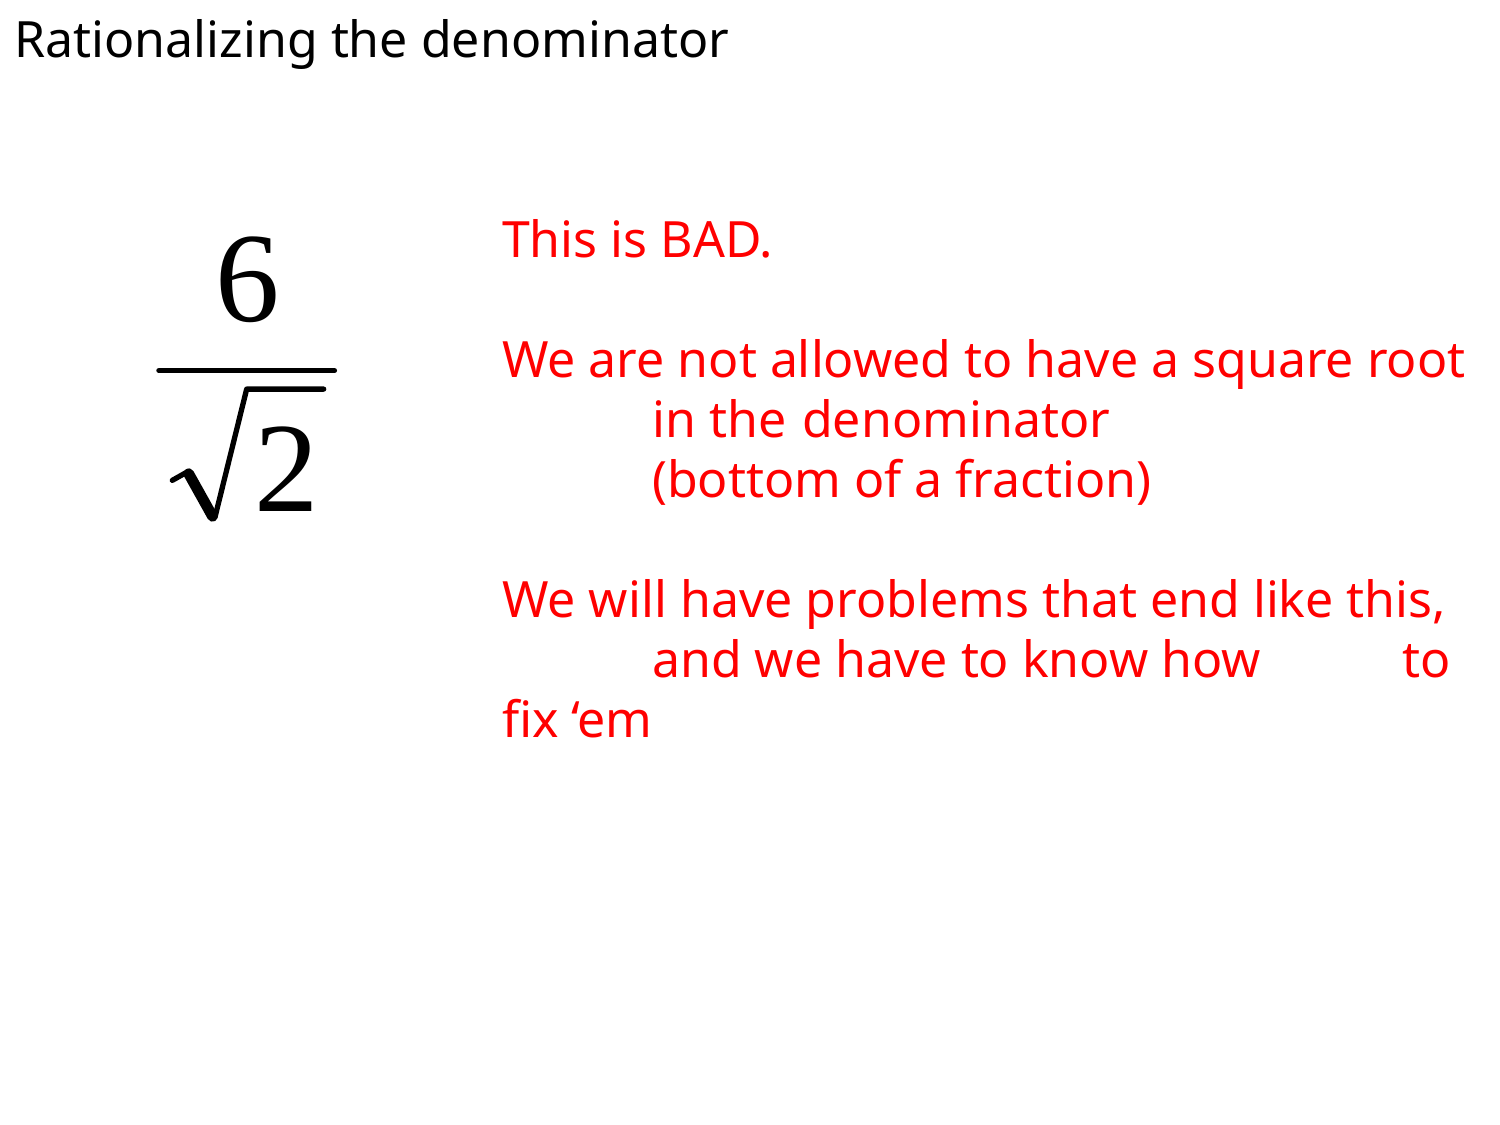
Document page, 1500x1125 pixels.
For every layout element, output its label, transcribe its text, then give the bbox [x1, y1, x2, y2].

text_box Rationalizing the denominator [0, 0, 813, 75]
text_box This is BAD. We are not allowed to have a square root in the denominator (bottom of a fraction) We will have problems that end like this, and we have to know how to fix ‘em [487, 199, 1500, 755]
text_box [137, 199, 363, 552]
